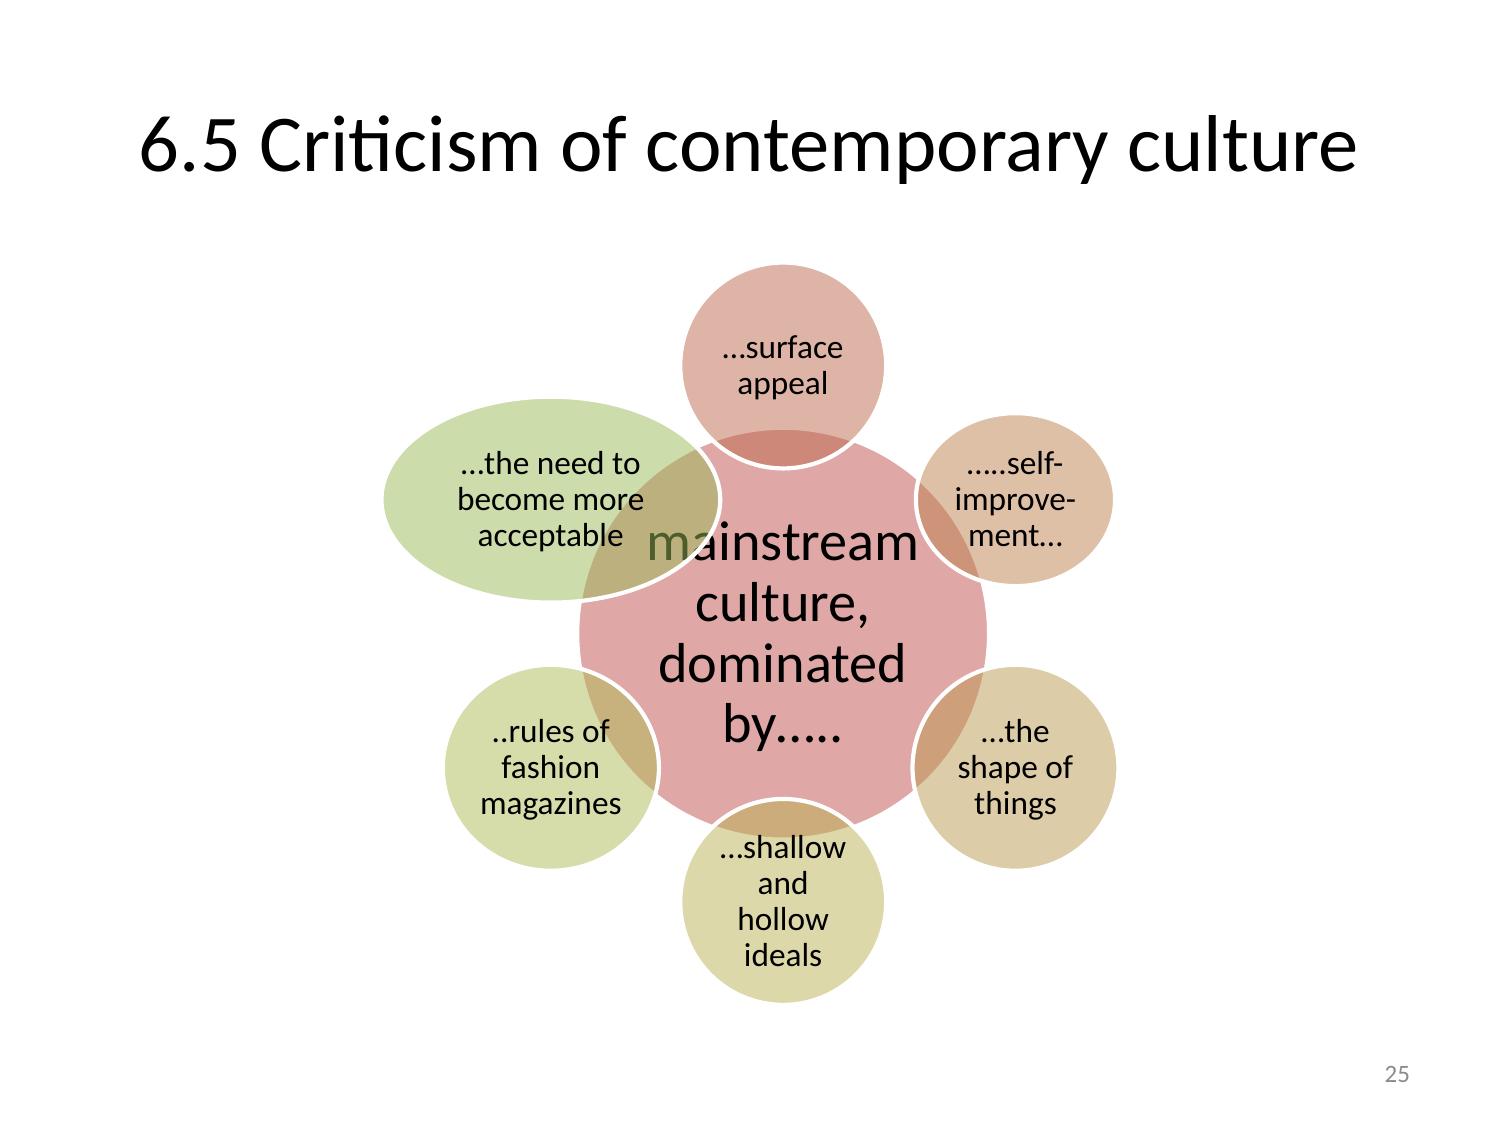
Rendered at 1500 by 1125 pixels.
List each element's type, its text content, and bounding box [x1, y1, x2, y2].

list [74, 262, 1426, 1006]
slide_number 25 [1074, 1042, 1425, 1103]
title 6.5 Criticism of contemporary culture [75, 45, 1425, 233]
